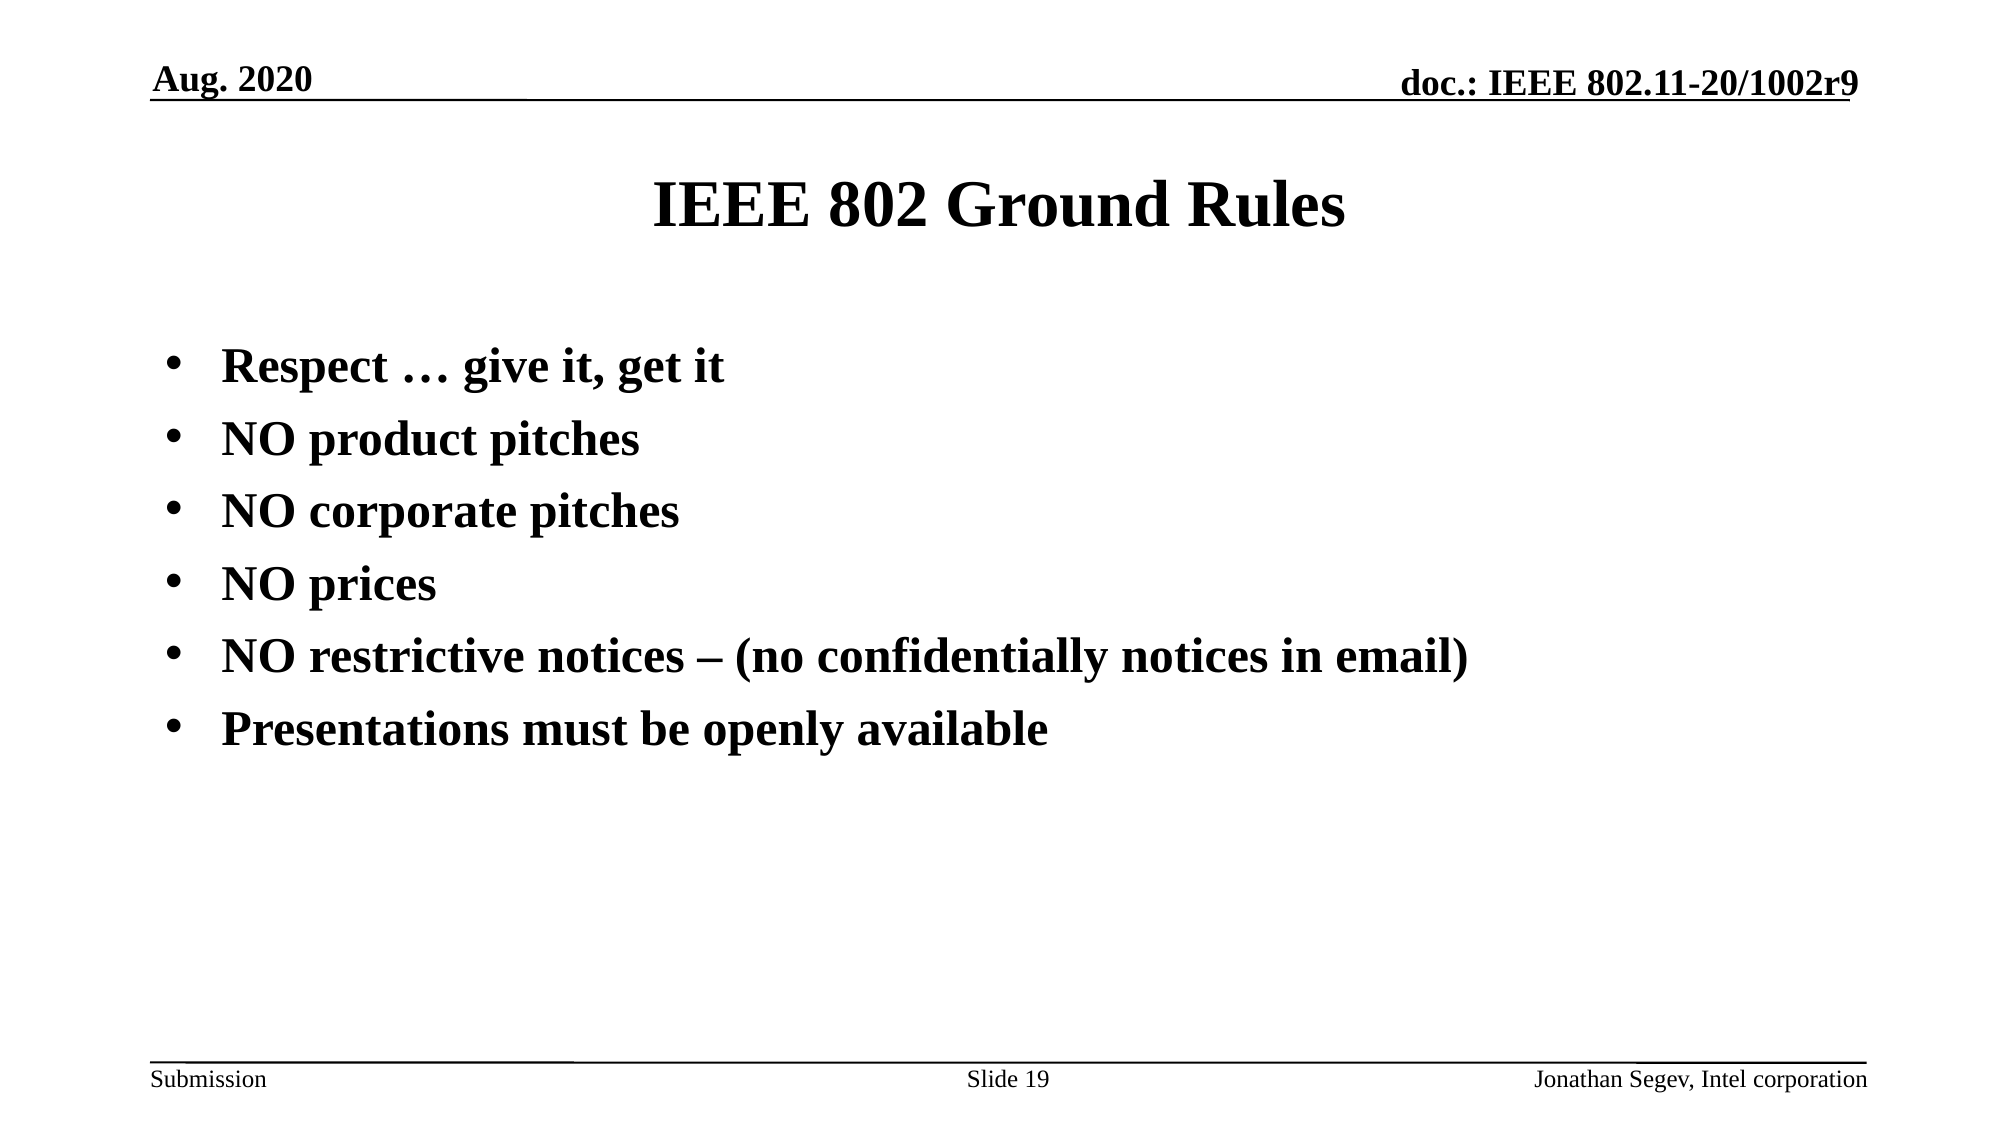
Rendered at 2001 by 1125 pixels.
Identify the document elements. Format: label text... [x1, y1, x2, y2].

slide_number Slide 19 [950, 1061, 1067, 1123]
list Respect … give it, get it NO product pitches NO corporate pitches NO prices NO restrictive notices – (no confidentially notices in email) Presentations must be openly available [149, 324, 1850, 1000]
title IEEE 802 Ground Rules [149, 112, 1850, 288]
footer Jonathan Segev, Intel corporation [1171, 1061, 1869, 1093]
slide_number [152, 54, 563, 100]
